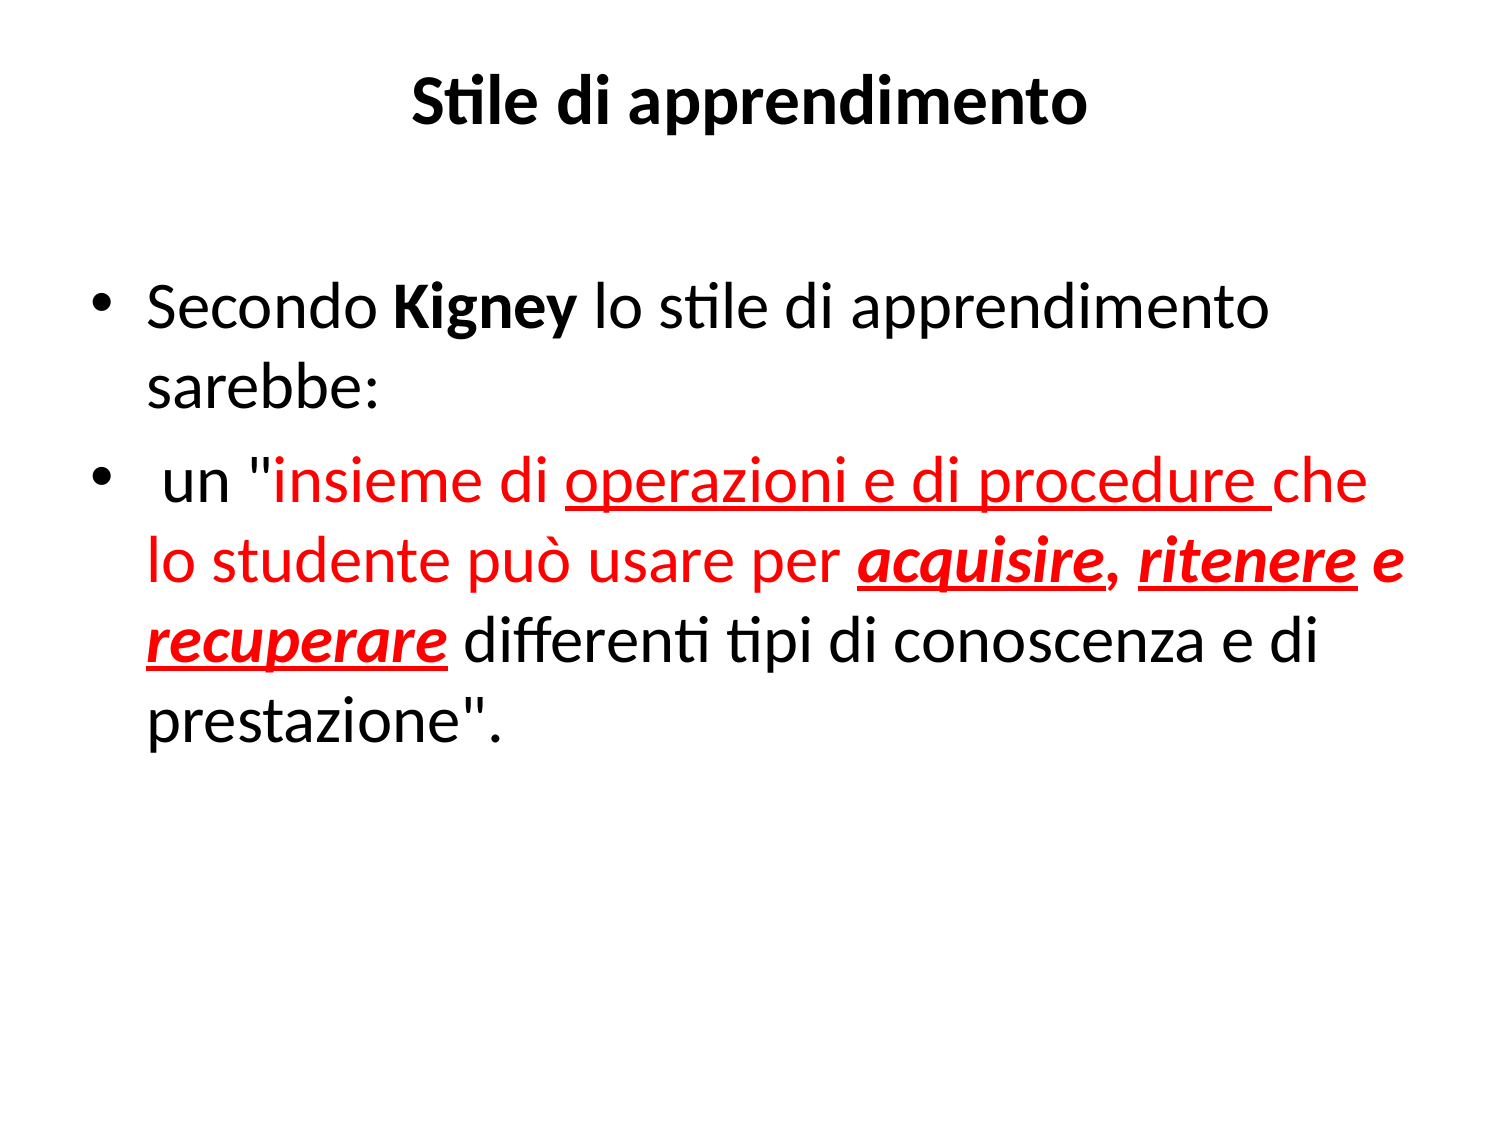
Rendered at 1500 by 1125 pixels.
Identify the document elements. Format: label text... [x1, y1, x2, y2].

list Secondo Kigney lo stile di apprendimento sarebbe: un "insieme di operazioni e di procedure che lo studente può usare per acquisire, ritenere e recuperare differenti tipi di conoscenza e di prestazione". [75, 160, 1425, 1071]
title Stile di apprendimento [75, 45, 1425, 160]
